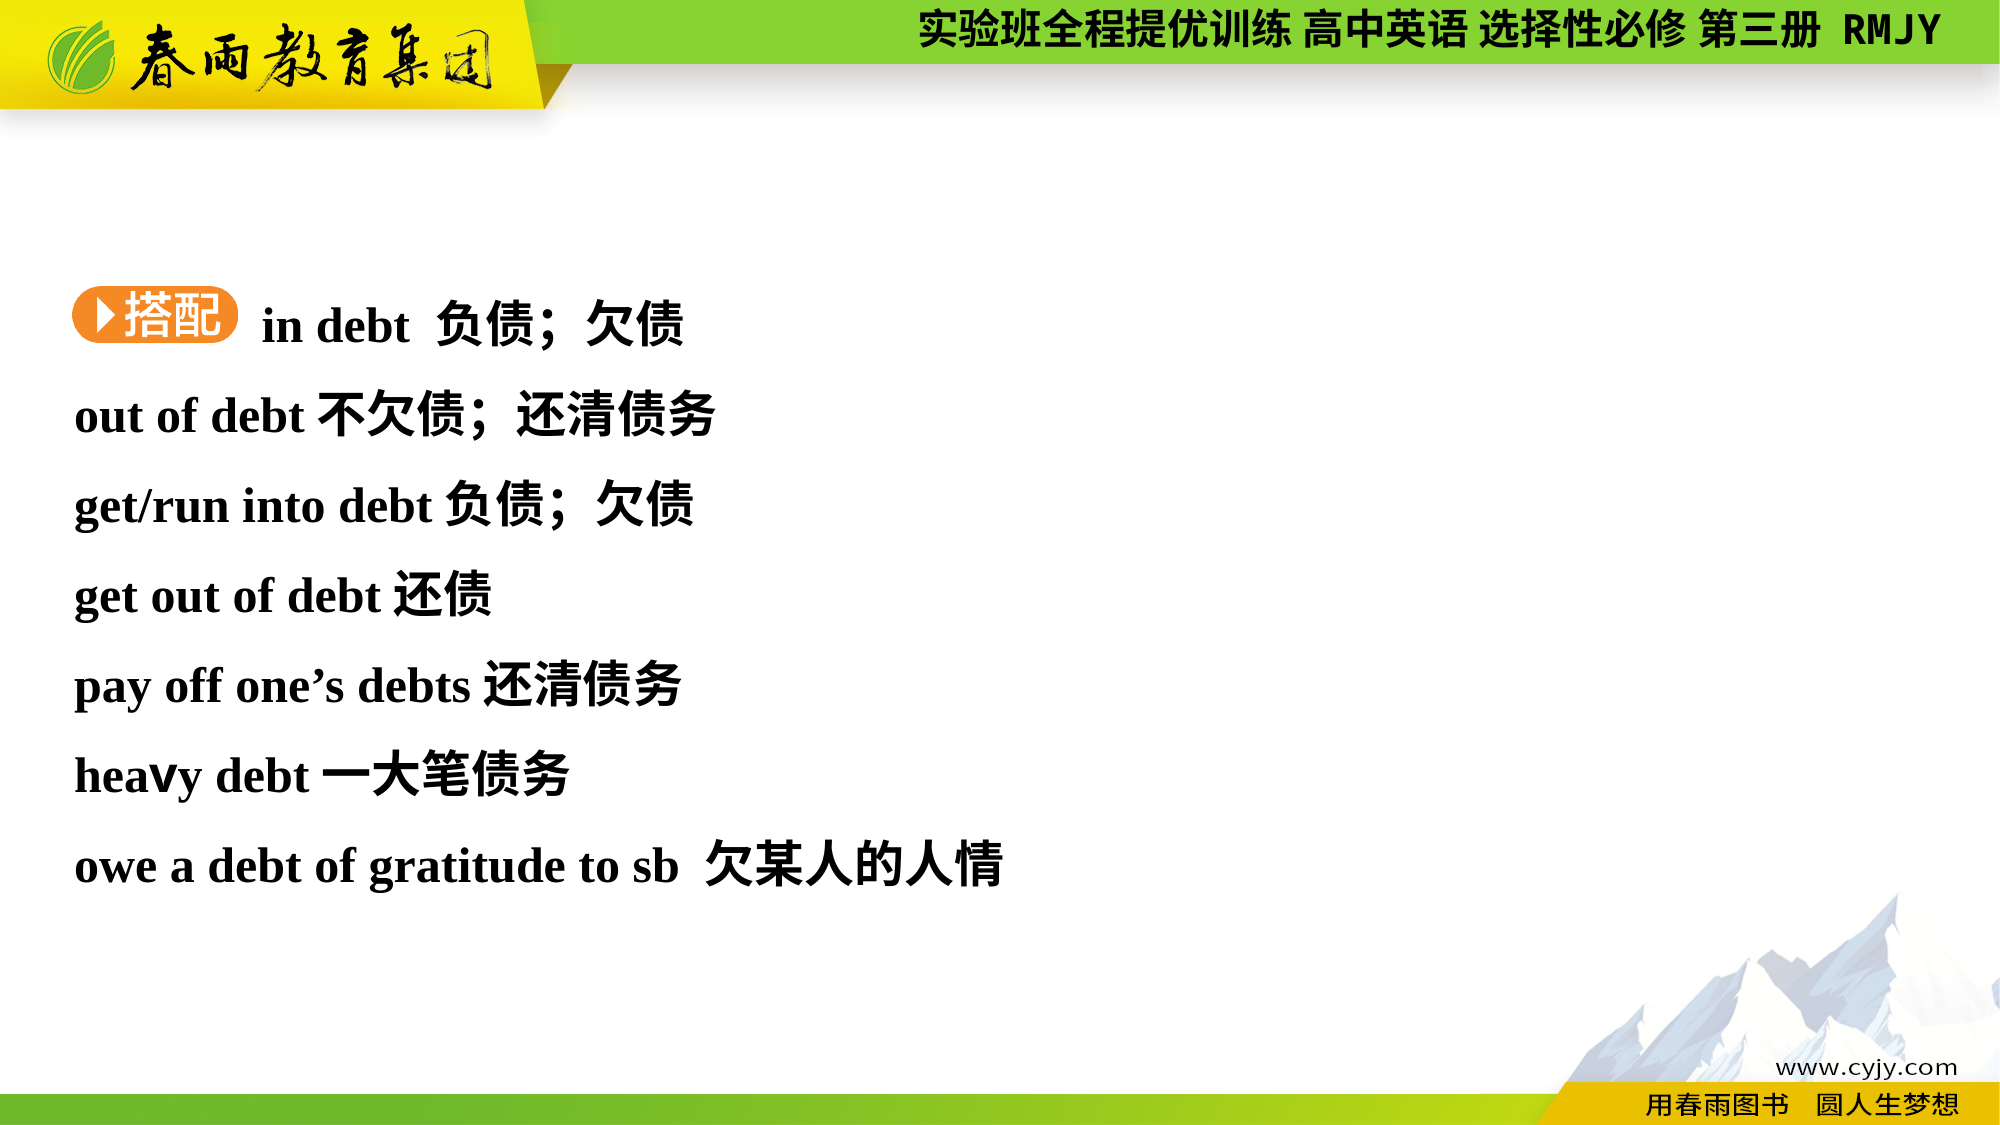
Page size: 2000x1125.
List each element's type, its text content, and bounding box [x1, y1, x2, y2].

picture [0, 0, 2000, 1125]
list in debt 负债；欠债 out of debt不欠债；还清债务 get/run into debt负债；欠债 get out of debt还债 pay off one’s debts还清债务 heavy debt一大笔债务 owe a debt of gratitude to sb 欠某人的人情 [59, 255, 1944, 907]
